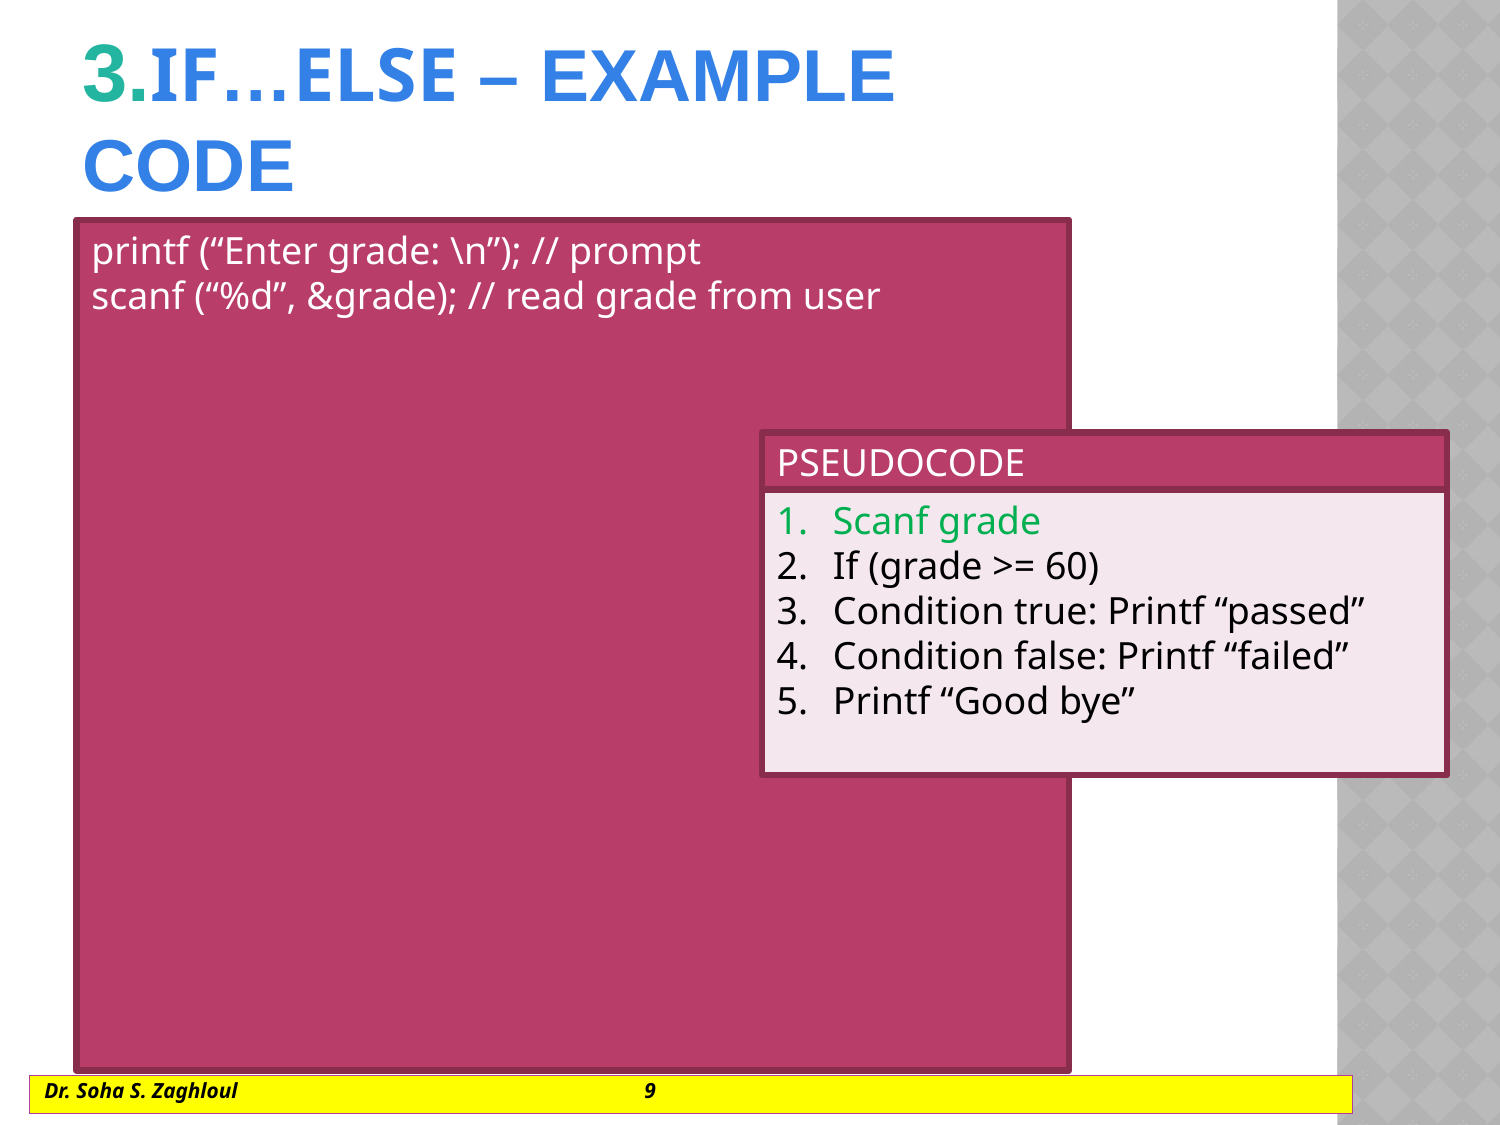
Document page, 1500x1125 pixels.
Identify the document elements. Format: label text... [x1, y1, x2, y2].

text_box Dr. Soha S. Zaghloul 9 [29, 1075, 1353, 1114]
title 3.if…else – EXAMPLE code [75, 19, 1263, 207]
text_box printf (“Enter grade: \n”); // prompt scanf (“%d”, &grade); // read grade from user [73, 217, 1072, 1074]
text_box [761, 432, 1448, 776]
